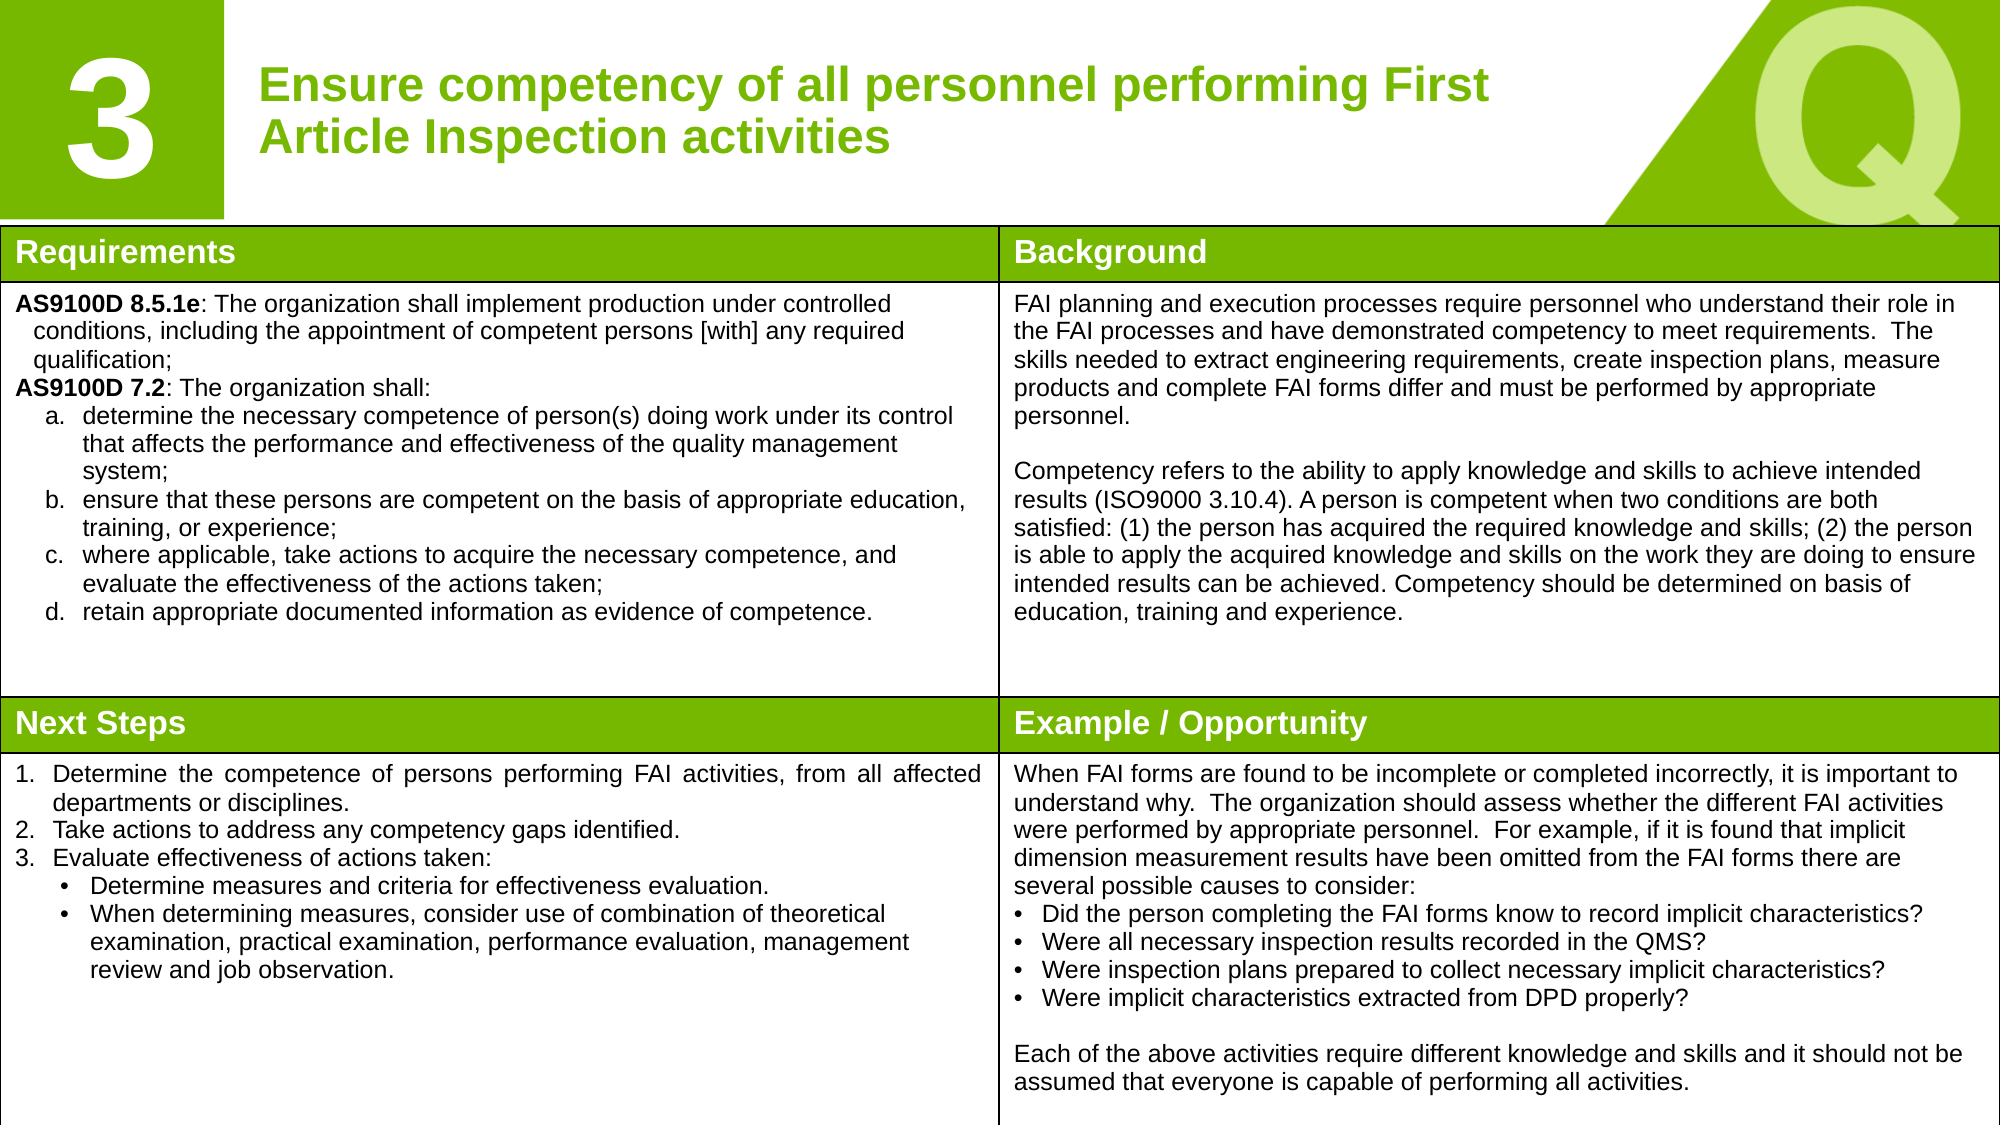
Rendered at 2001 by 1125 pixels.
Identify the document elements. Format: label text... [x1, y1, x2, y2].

text_box 3 [0, 0, 225, 220]
table_cell Next Steps [1, 698, 998, 752]
table_header Requirements [1, 227, 998, 281]
table_cell Example / Opportunity [1000, 698, 1999, 752]
table_cell FAI planning and execution processes require personnel who understand their role in the FAI processes and have demonstrated competency to meet requirements. The skills needed to extract engineering requirements, create inspection plans, measure products and complete FAI forms differ and must be performed by appropriate personnel. Competency refers to the ability to apply knowledge and skills to achieve intended results (ISO9000 3.10.4). A person is competent when two conditions are both satisfied: (1) the person has acquired the required knowledge and skills; (2) the person is able to apply the acquired knowledge and skills on the work they are doing to ensure intended results can be achieved. Competency should be determined on basis of education, training and experience. [1000, 283, 1999, 696]
table_cell AS9100D 8.5.1e: The organization shall implement production under controlled conditions, including the appointment of competent persons [with] any required qualification; AS9100D 7.2: The organization shall: determine the necessary competence of person(s) doing work under its control that affects the performance and effectiveness of the quality management system; ensure that these persons are competent on the basis of appropriate education, training, or experience; where applicable, take actions to acquire the necessary competence, and evaluate the effectiveness of the actions taken; retain appropriate documented information as evidence of competence. [1, 283, 998, 696]
table_cell When FAI forms are found to be incomplete or completed incorrectly, it is important to understand why. The organization should assess whether the different FAI activities were performed by appropriate personnel. For example, if it is found that implicit dimension measurement results have been omitted from the FAI forms there are several possible causes to consider: Did the person completing the FAI forms know to record implicit characteristics? Were all necessary inspection results recorded in the QMS? Were inspection plans prepared to collect necessary implicit characteristics? Were implicit characteristics extracted from DPD properly? Each of the above activities require different knowledge and skills and it should not be assumed that everyone is capable of performing all activities. [1000, 754, 1999, 1125]
picture [0, 0, 2000, 225]
table_cell Determine the competence of persons performing FAI activities, from all affected departments or disciplines. Take actions to address any competency gaps identified. Evaluate effectiveness of actions taken: Determine measures and criteria for effectiveness evaluation. When determining measures, consider use of combination of theoretical examination, practical examination, performance evaluation, management review and job observation. [1, 754, 998, 1125]
title Ensure competency of all personnel performing First Article Inspection activities [243, 50, 1595, 225]
table_header Background [1000, 227, 1999, 281]
